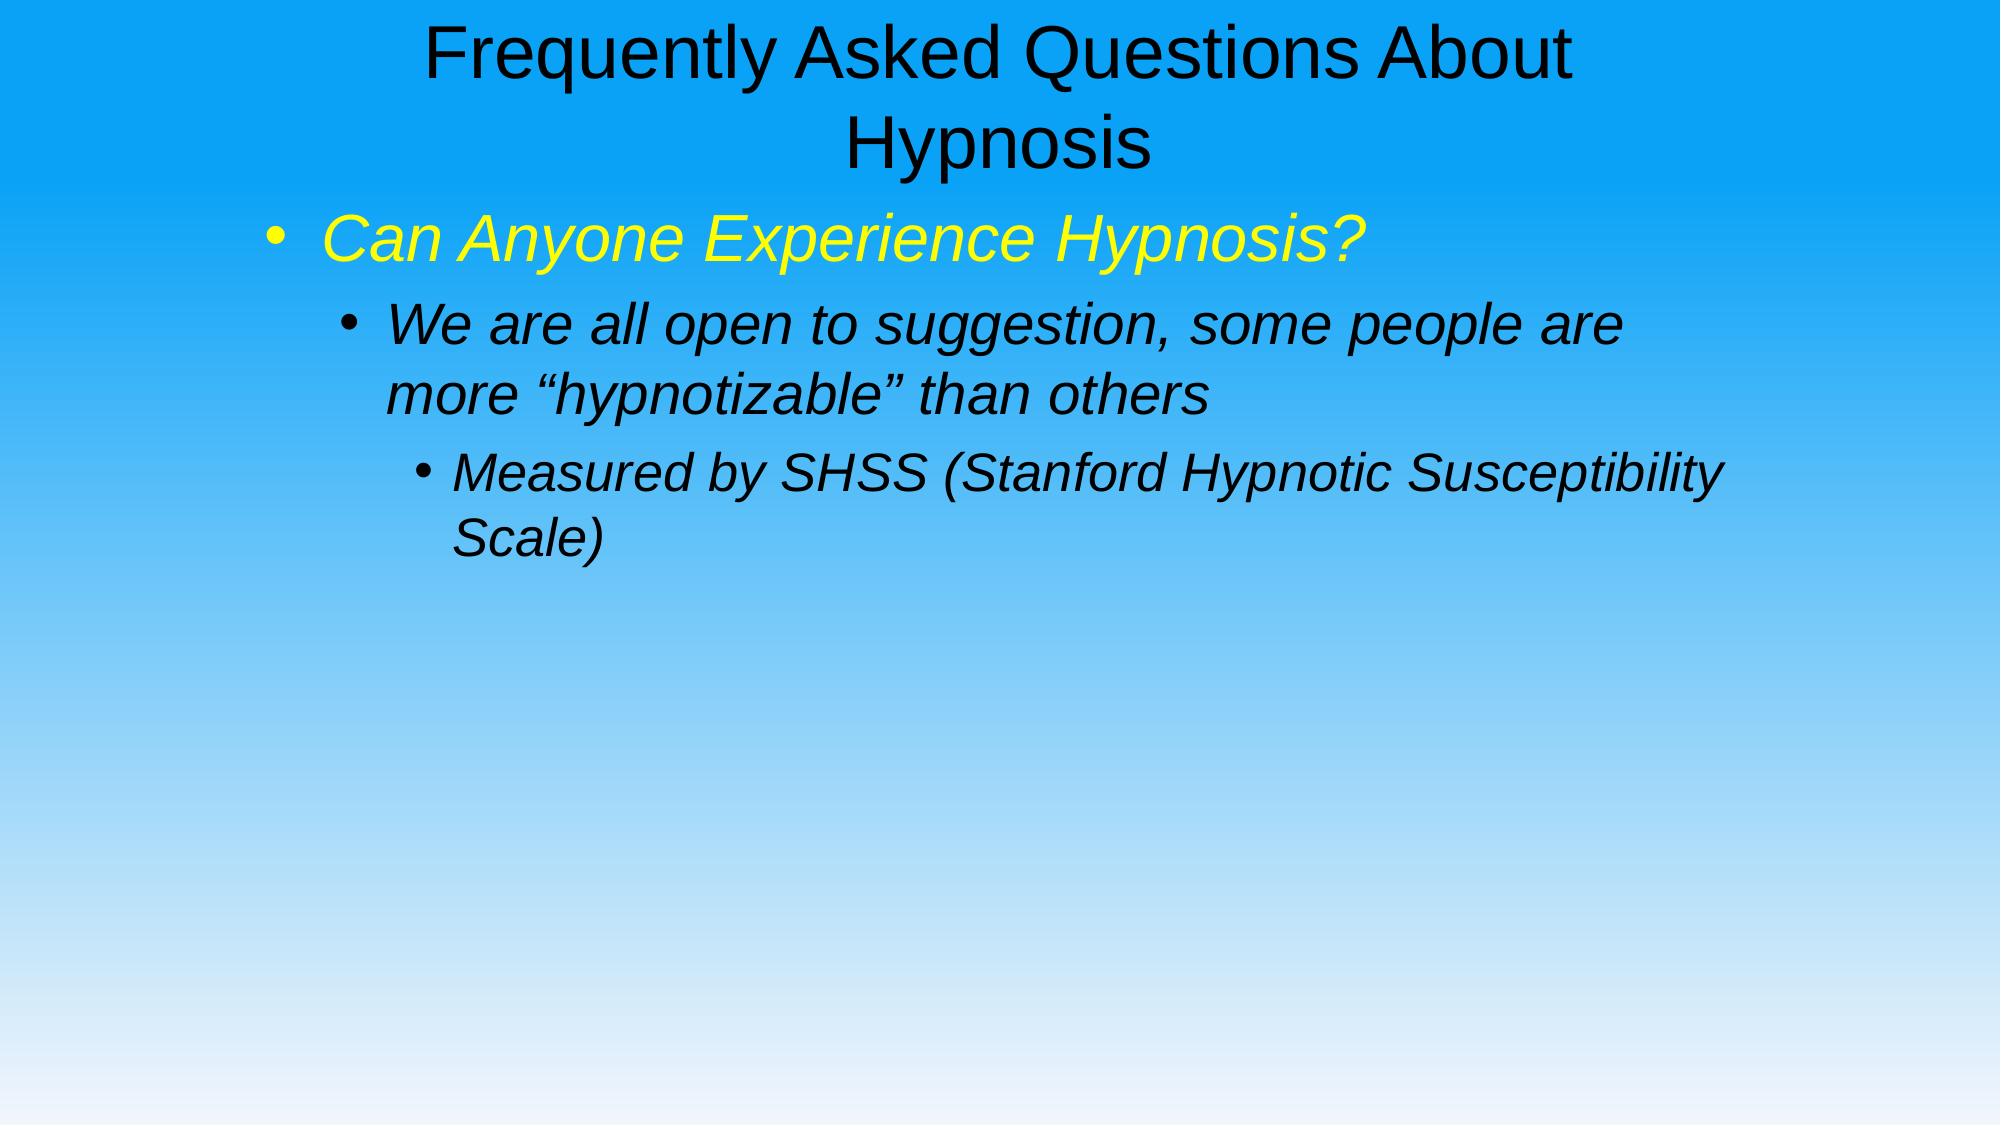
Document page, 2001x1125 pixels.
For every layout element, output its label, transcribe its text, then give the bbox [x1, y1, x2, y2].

text_box Can Anyone Experience Hypnosis? We are all open to suggestion, some people are more “hypnotizable” than others Measured by SHSS (Stanford Hypnotic Susceptibility Scale) [249, 187, 1750, 930]
title Frequently Asked Questions About Hypnosis [248, 0, 1749, 168]
